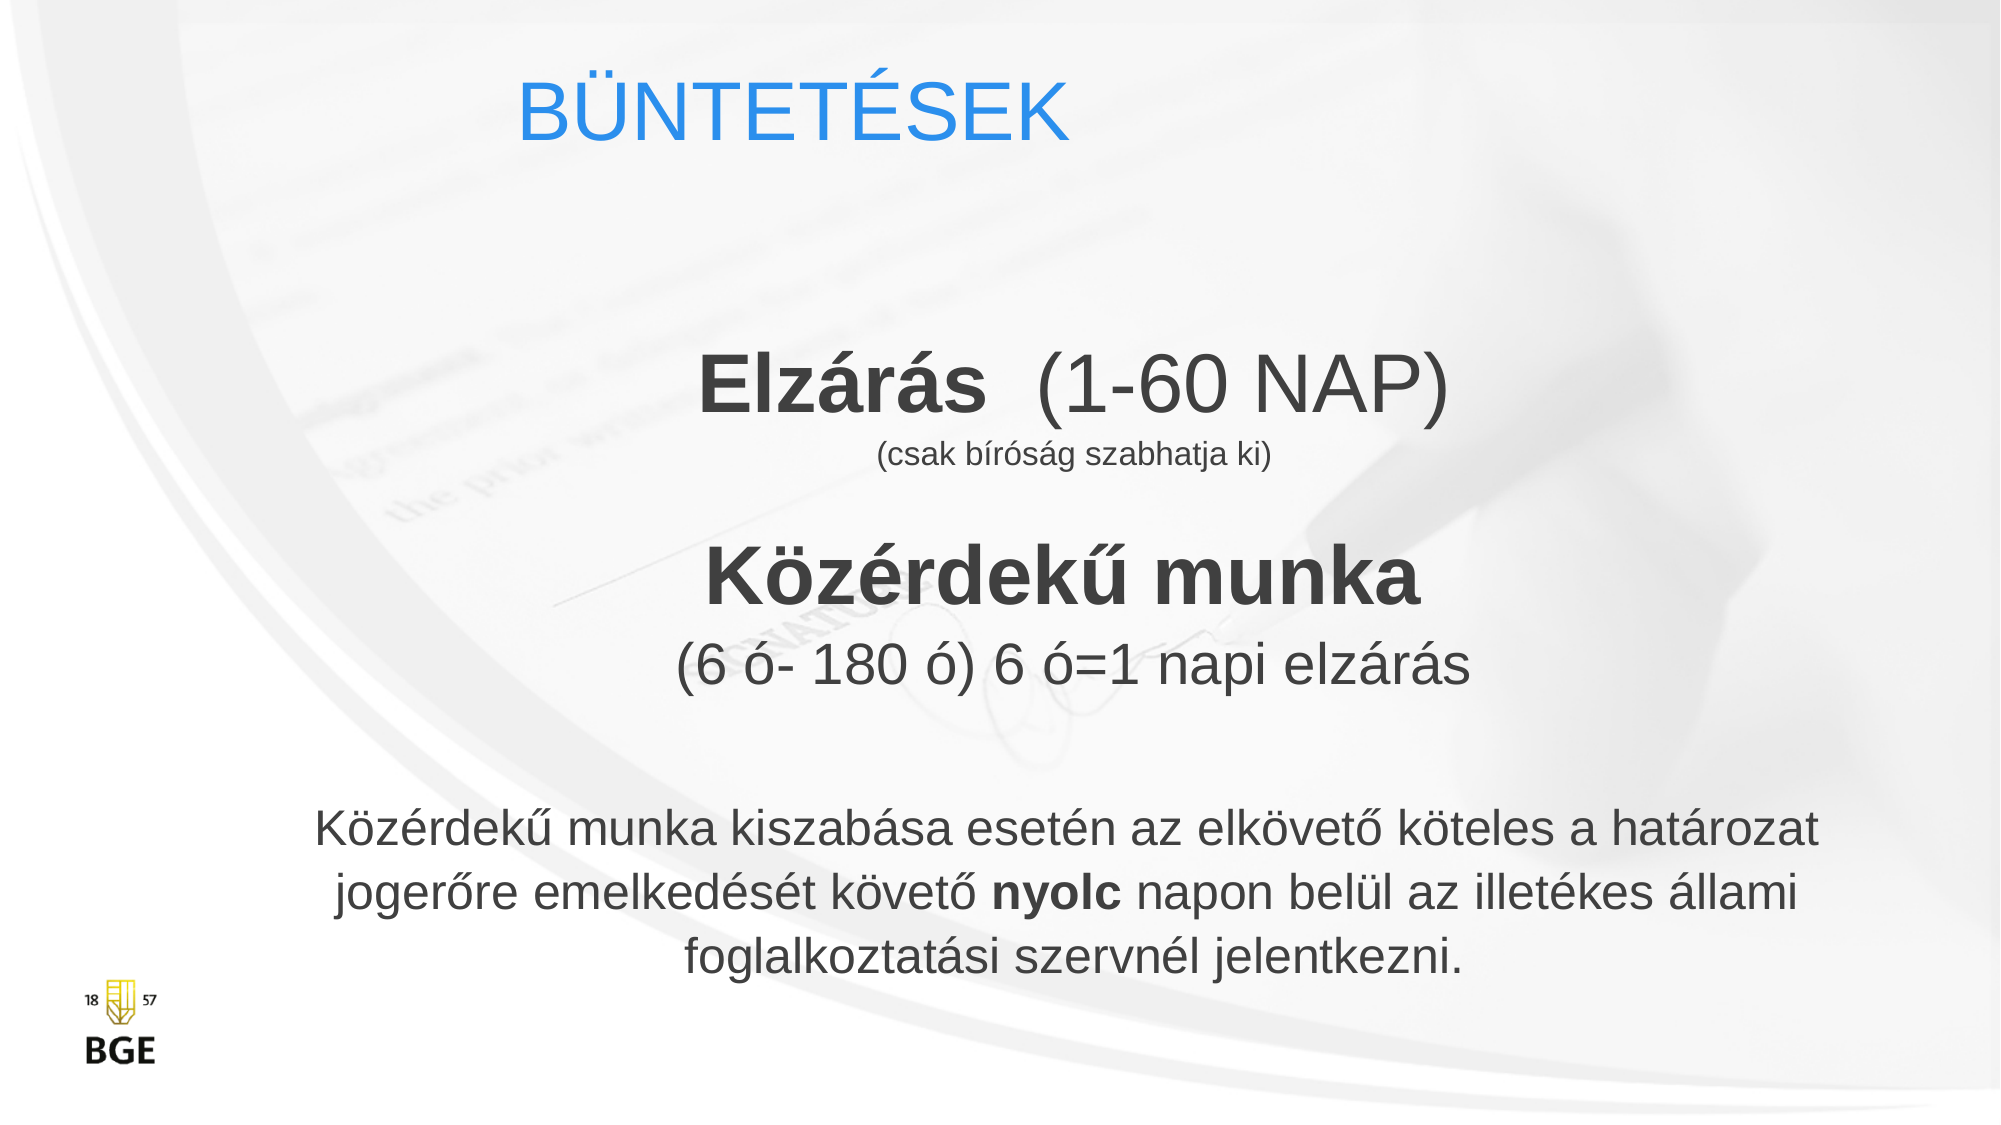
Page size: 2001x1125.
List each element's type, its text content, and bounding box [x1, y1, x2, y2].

picture [0, 0, 2001, 1125]
list Elzárás (1-60 NAP) (csak bíróság szabhatja ki) Közérdekű munka (6 ó- 180 ó) 6 ó=1 napi elzárás Közérdekű munka kiszabása esetén az elkövető köteles a határozat jogerőre emelkedését követő nyolc napon belül az illetékes állami foglalkoztatási szervnél jelentkezni. [174, 324, 1975, 1000]
text_box BÜNTETÉSEK [174, 49, 1413, 156]
